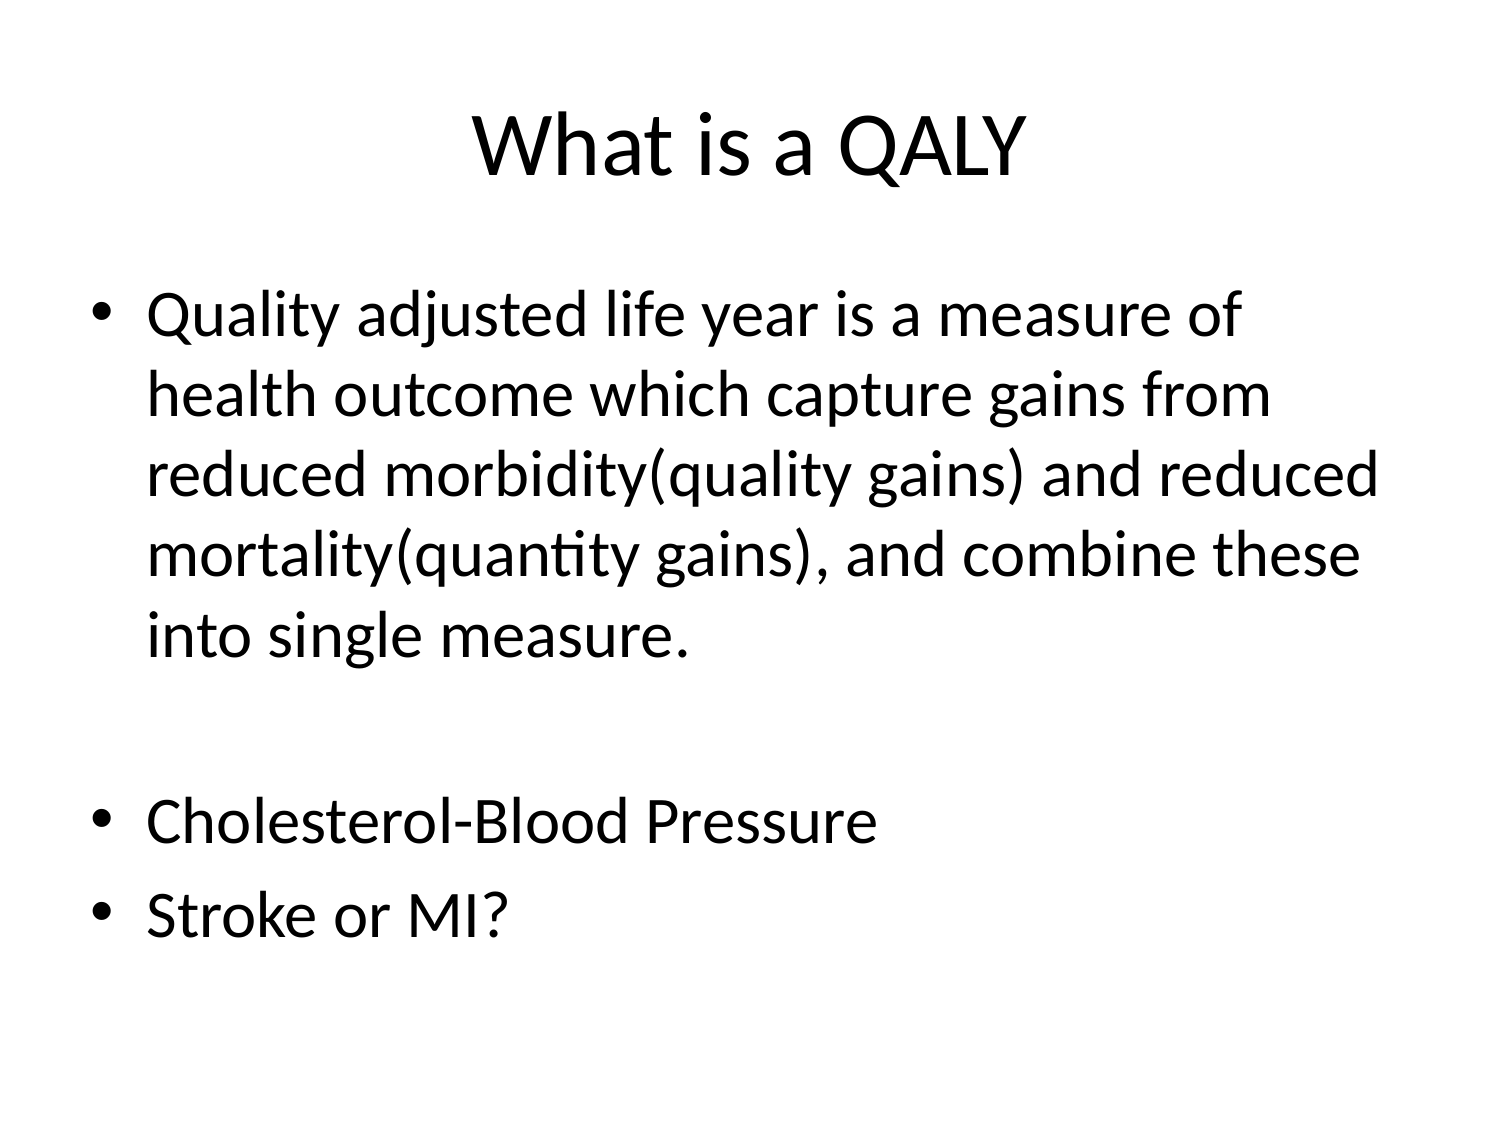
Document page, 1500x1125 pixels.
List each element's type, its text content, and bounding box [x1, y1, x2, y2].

title What is a QALY [75, 45, 1425, 233]
list Quality adjusted life year is a measure of health outcome which capture gains from reduced morbidity(quality gains) and reduced mortality(quantity gains), and combine these into single measure. Cholesterol-Blood Pressure Stroke or MI? [75, 262, 1425, 1005]
